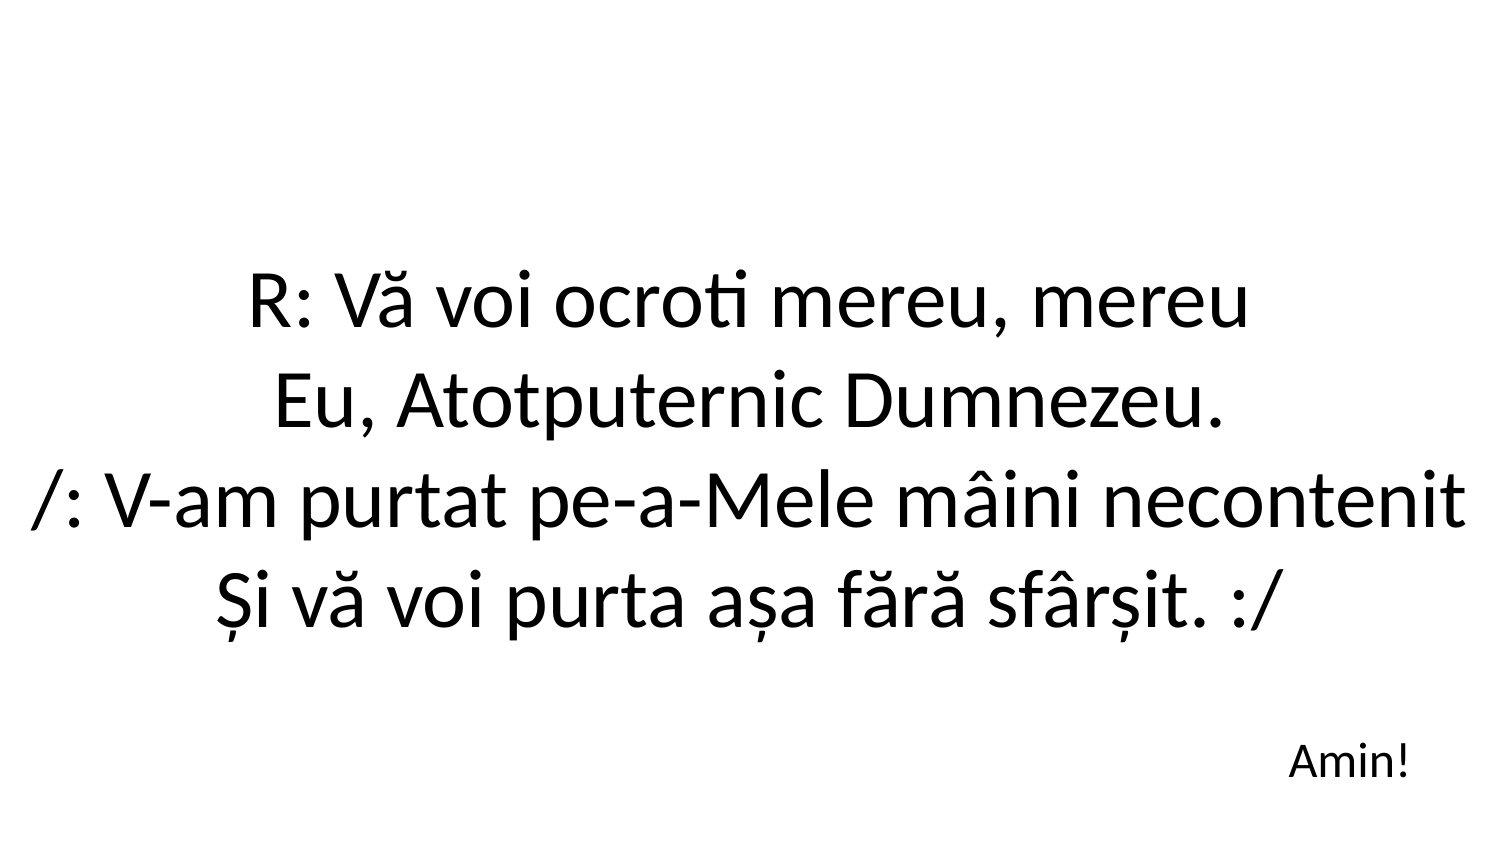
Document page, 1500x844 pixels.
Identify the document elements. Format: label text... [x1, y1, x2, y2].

text_box R: Vă voi ocroti mereu, mereu Eu, Atotputernic Dumnezeu. /: V-am purtat pe-a-Mele mâini necontenit Și vă voi purta așa fără sfârșit. :/ [16, 192, 1484, 652]
text_box Amin! [1273, 674, 1427, 795]
